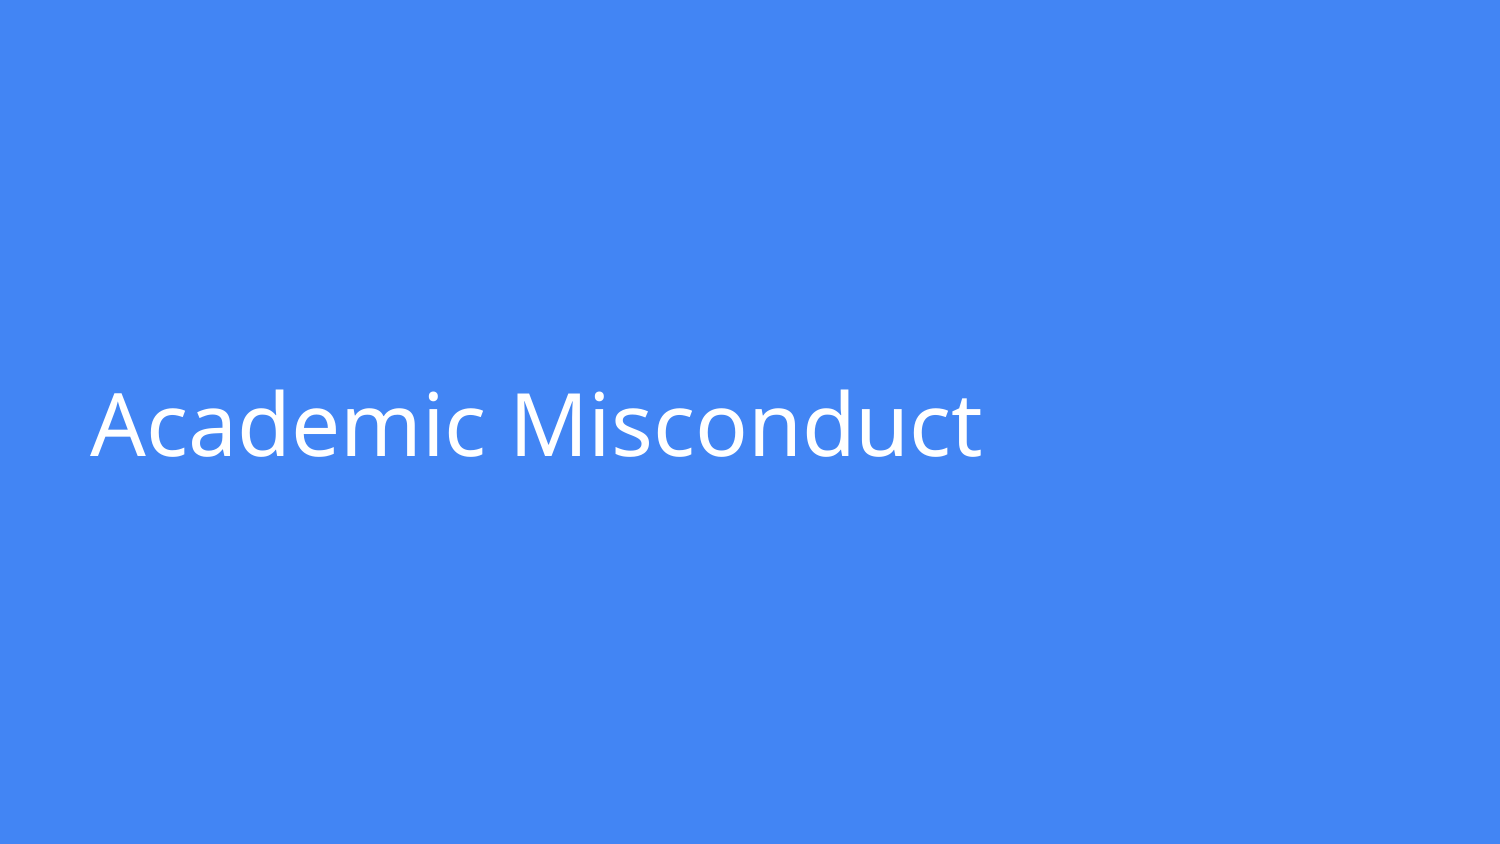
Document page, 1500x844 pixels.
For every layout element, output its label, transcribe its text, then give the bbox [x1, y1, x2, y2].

title Academic Misconduct [75, 338, 1425, 505]
